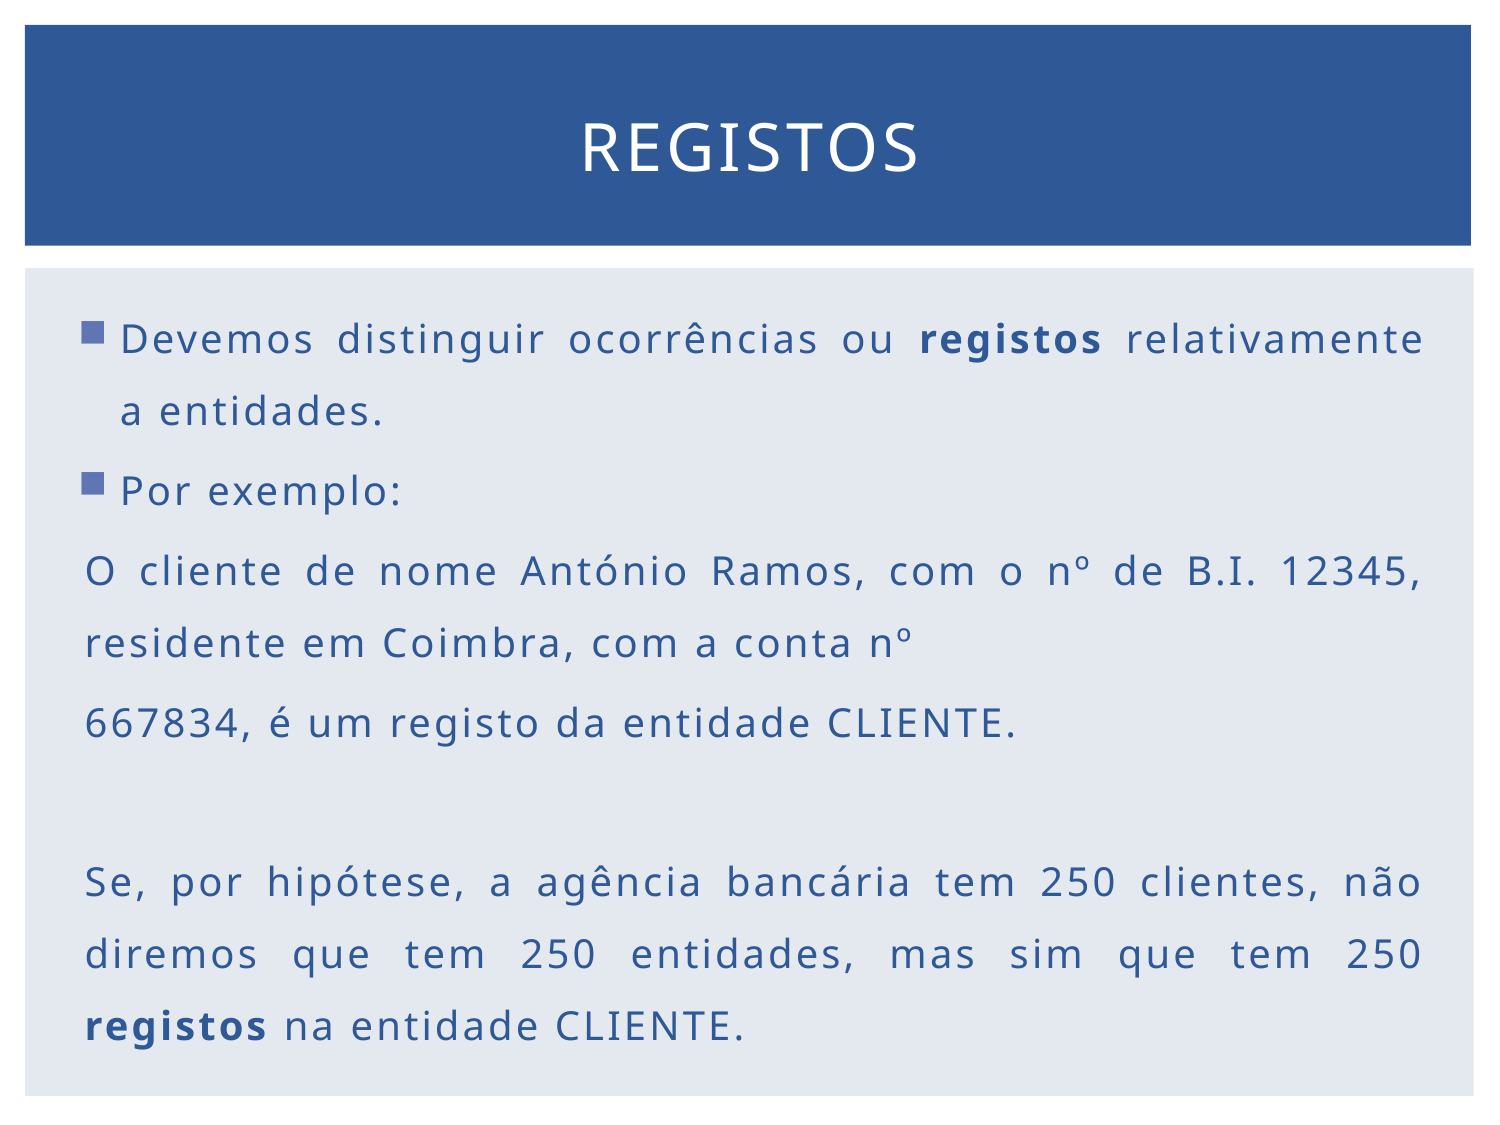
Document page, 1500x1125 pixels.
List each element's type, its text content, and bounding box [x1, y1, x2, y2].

title registos [62, 58, 1438, 232]
list Devemos distinguir ocorrências ou registos relativamente a entidades. Por exemplo: O cliente de nome António Ramos, com o nº de B.I. 12345, residente em Coimbra, com a conta nº 667834, é um registo da entidade CLIENTE. Se, por hipótese, a agência bancária tem 250 clientes, não diremos que tem 250 entidades, mas sim que tem 250 registos na entidade CLIENTE. [62, 281, 1442, 1063]
